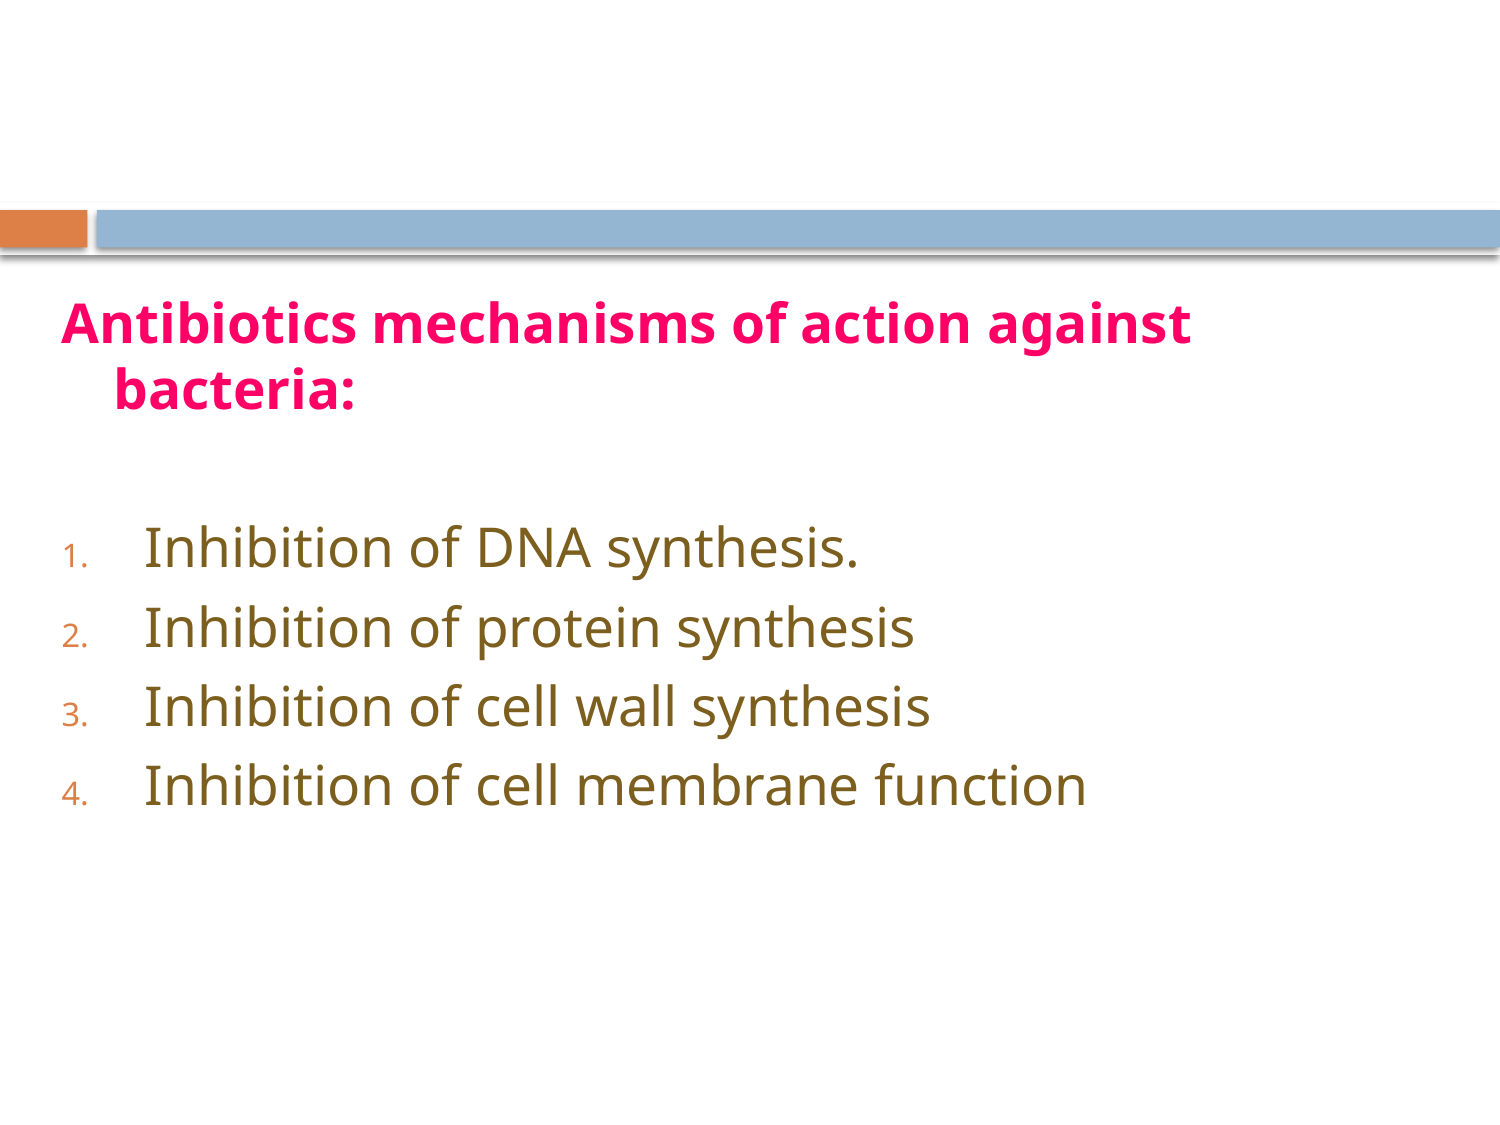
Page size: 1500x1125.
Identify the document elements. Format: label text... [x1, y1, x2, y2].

list Antibiotics mechanisms of action against bacteria: Inhibition of DNA synthesis. Inhibition of protein synthesis Inhibition of cell wall synthesis Inhibition of cell membrane function [46, 281, 1278, 989]
